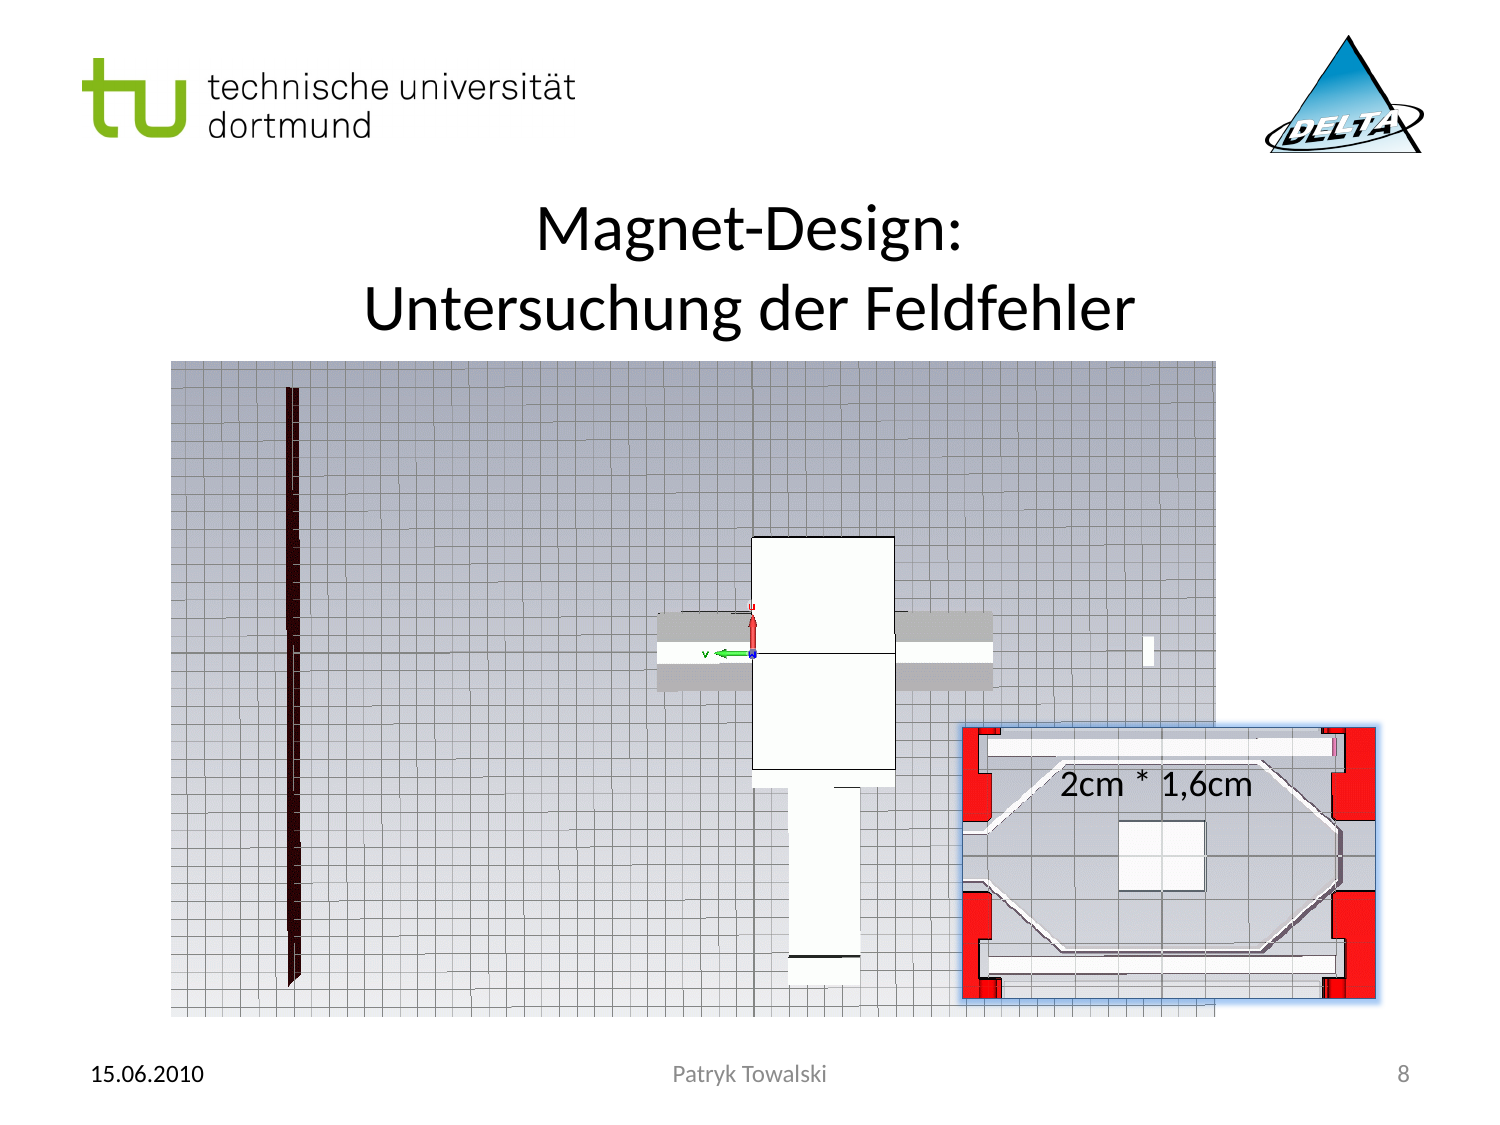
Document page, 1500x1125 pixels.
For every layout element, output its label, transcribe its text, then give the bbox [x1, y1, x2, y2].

footer Patryk Towalski [512, 1042, 988, 1103]
picture [170, 361, 1376, 1017]
title Magnet-Design: Untersuchung der Feldfehler [75, 175, 1425, 352]
slide_number 8 [1074, 1042, 1425, 1103]
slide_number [75, 1042, 425, 1103]
picture [1265, 35, 1424, 153]
picture [82, 58, 575, 138]
